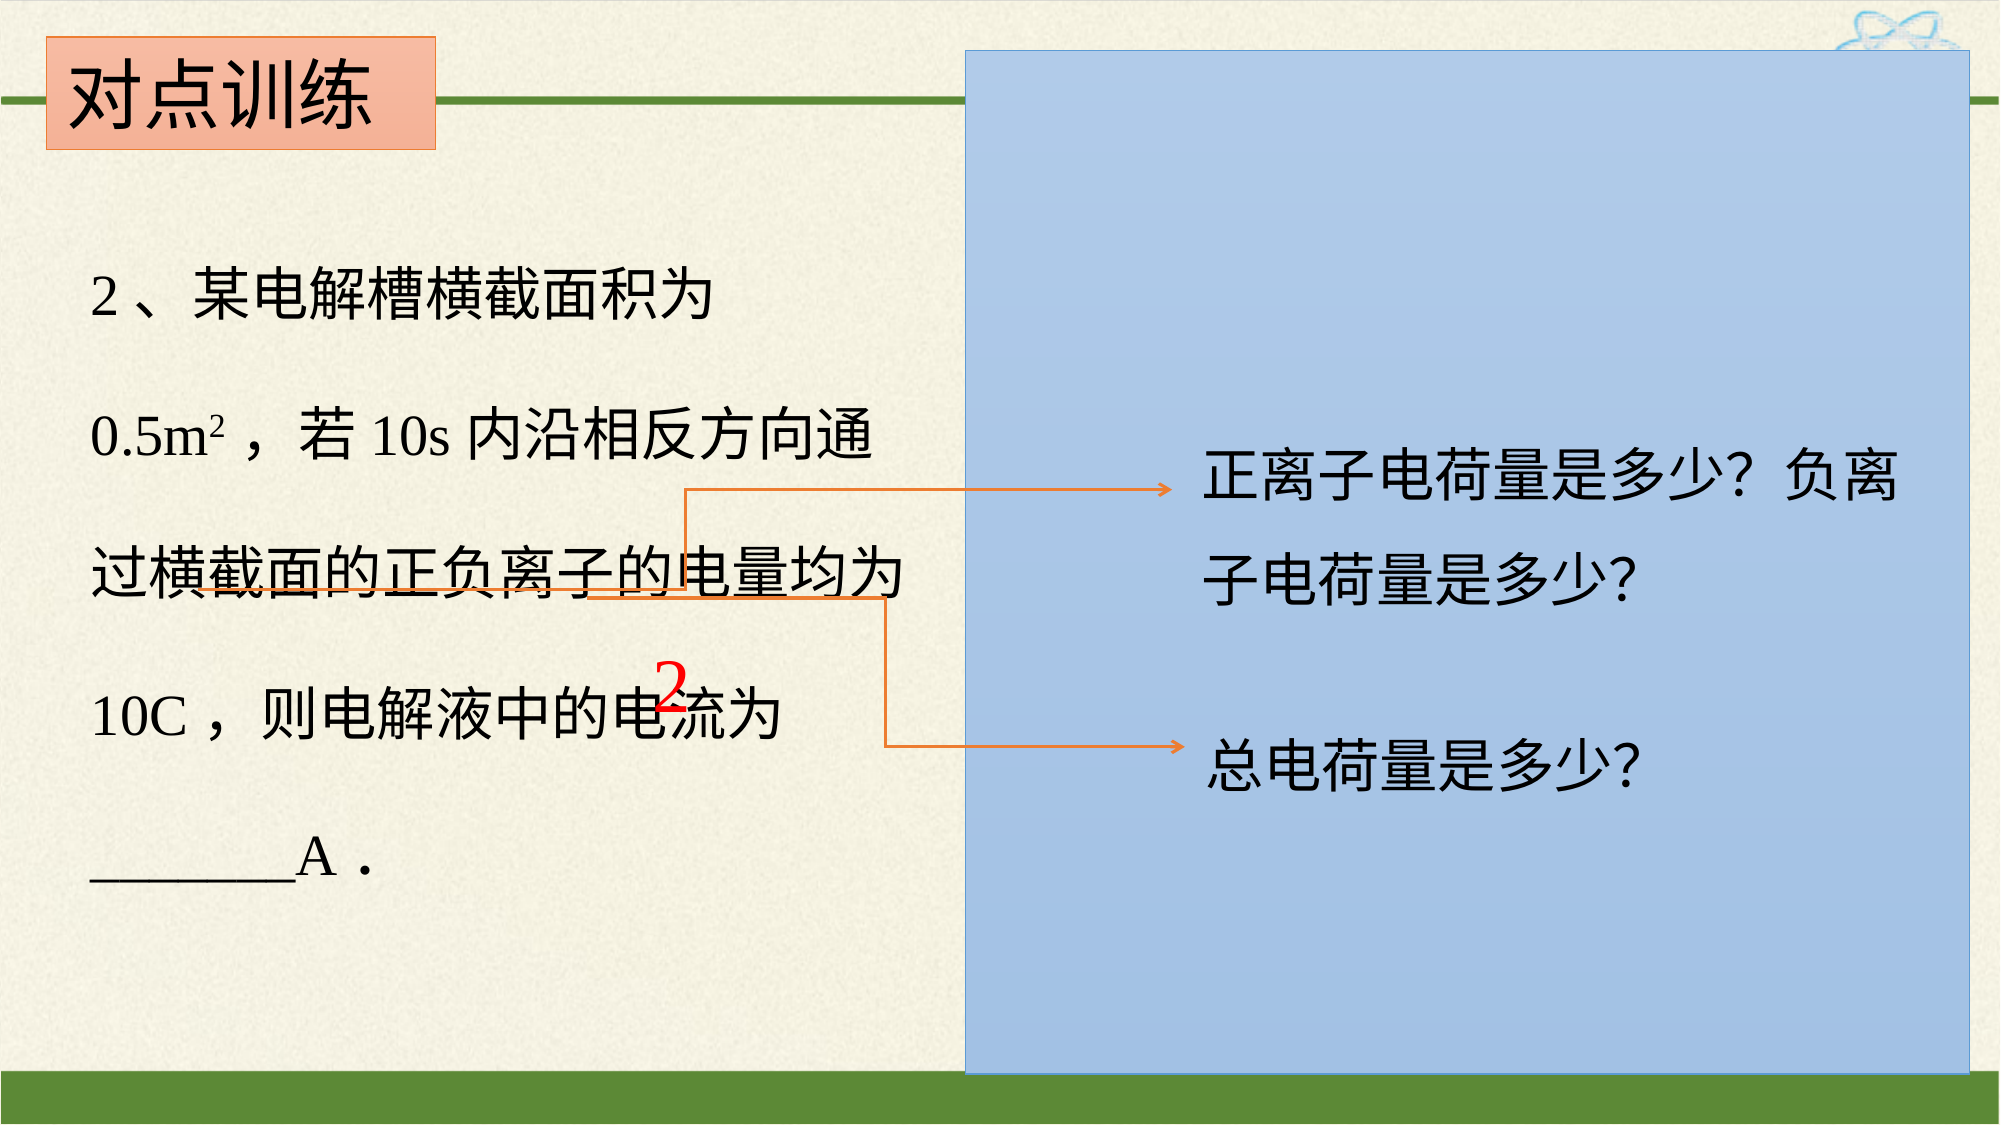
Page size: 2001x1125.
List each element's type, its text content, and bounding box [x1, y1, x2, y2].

text_box 2、某电解槽横截面积为0.5m2，若10s内沿相反方向通过横截面的正负离子的电量均为10C，则电解液中的电流为_______A． [70, 176, 929, 897]
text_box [198, 489, 1173, 590]
text_box 正离子电荷量是多少？负离子电荷量是多少？ [1181, 393, 1930, 624]
text_box 总电荷量是多少？ [1184, 684, 1692, 810]
picture [0, 0, 2001, 1125]
text_box [965, 50, 1970, 1075]
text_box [586, 598, 1185, 748]
text_box 对点训练 [46, 36, 436, 150]
